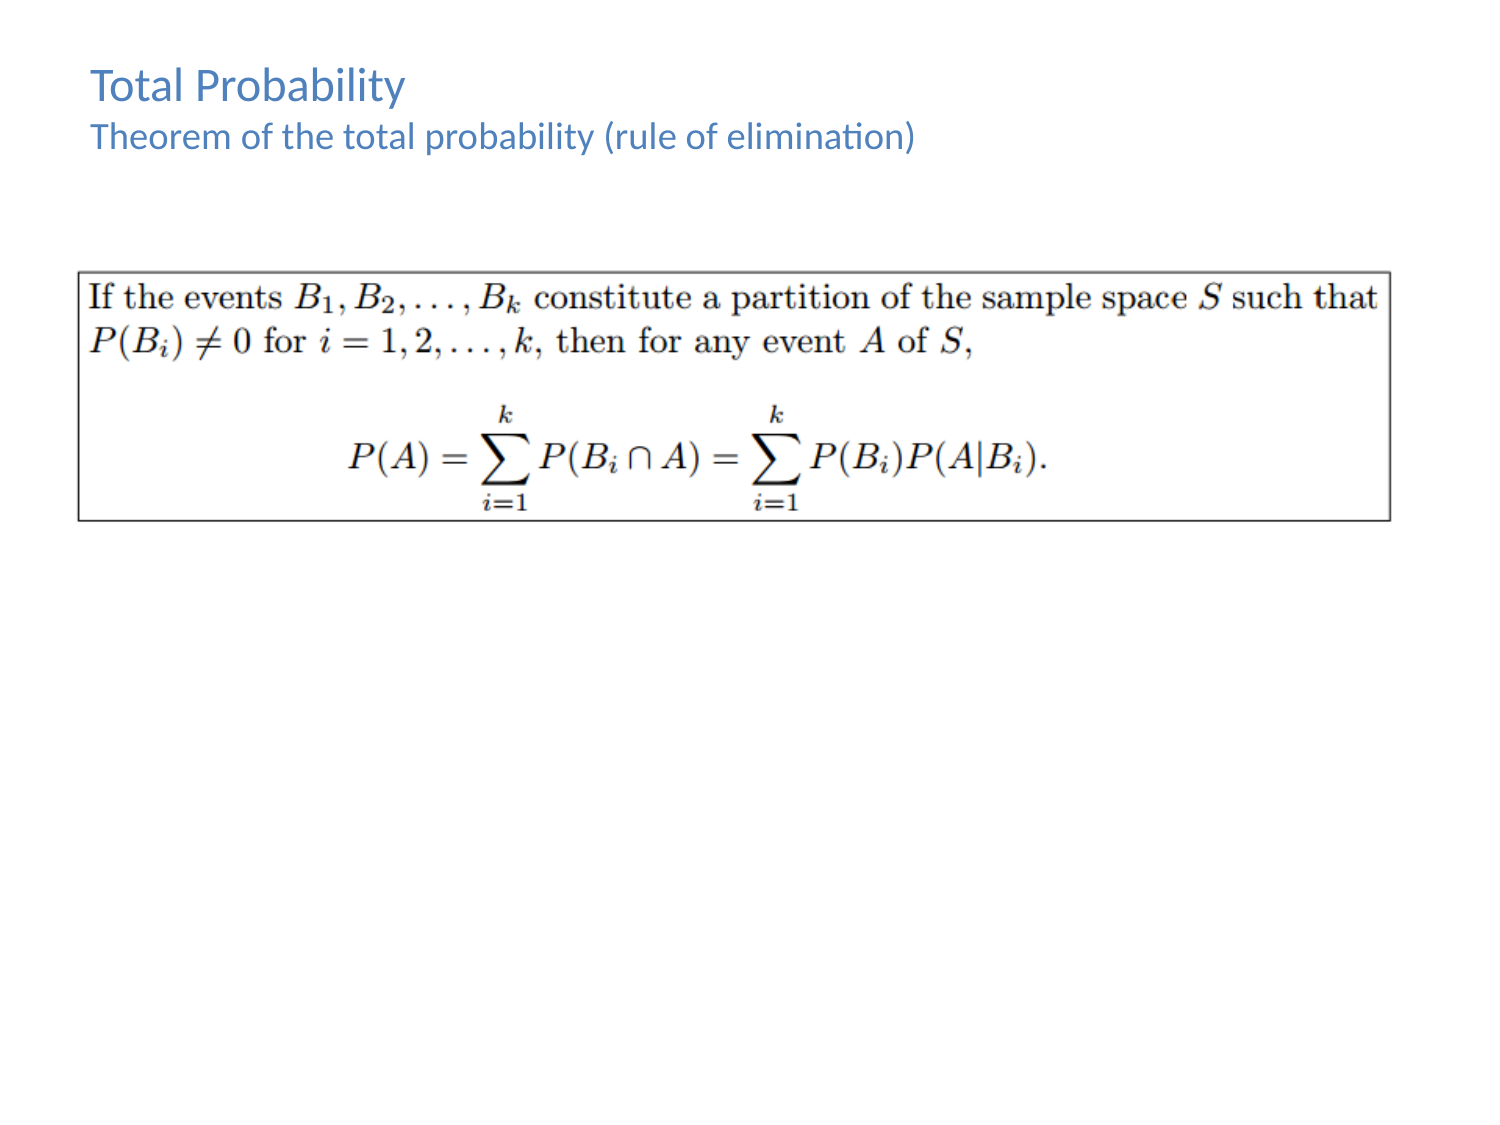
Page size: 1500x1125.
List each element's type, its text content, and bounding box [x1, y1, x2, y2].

title Total Probability Theorem of the total probability (rule of elimination) [75, 45, 1425, 213]
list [74, 249, 1407, 537]
